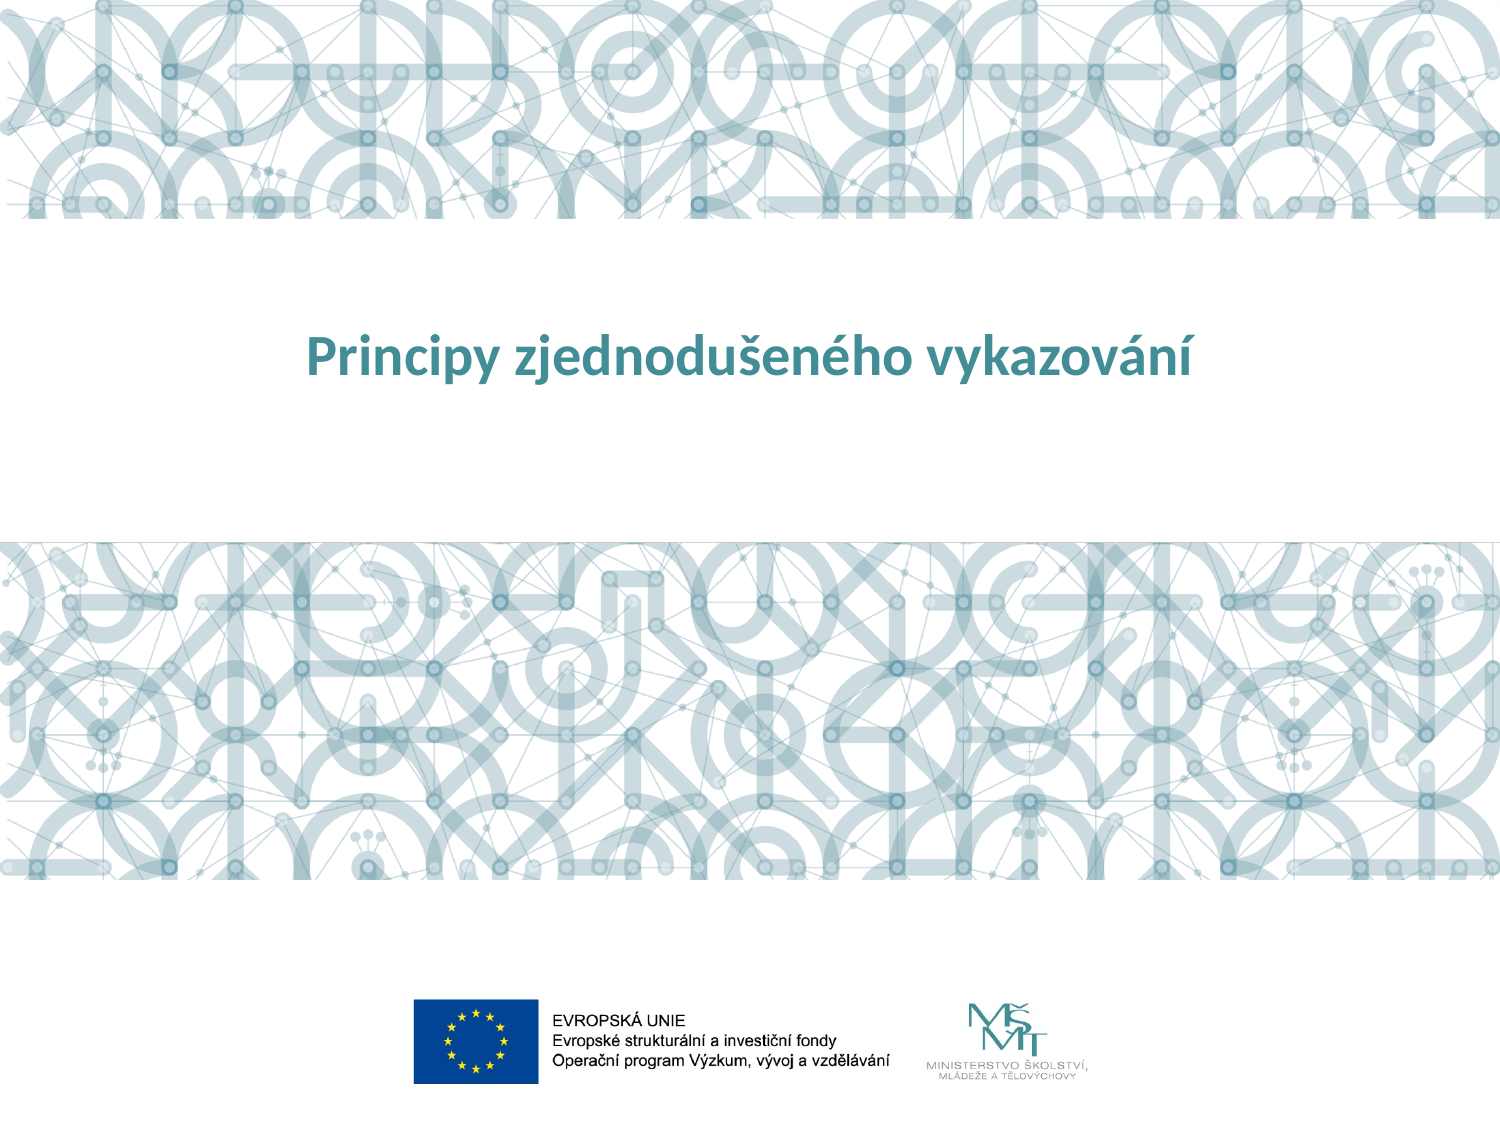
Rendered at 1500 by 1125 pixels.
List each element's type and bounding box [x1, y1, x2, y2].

picture [371, 957, 1129, 1125]
picture [0, 0, 1500, 880]
